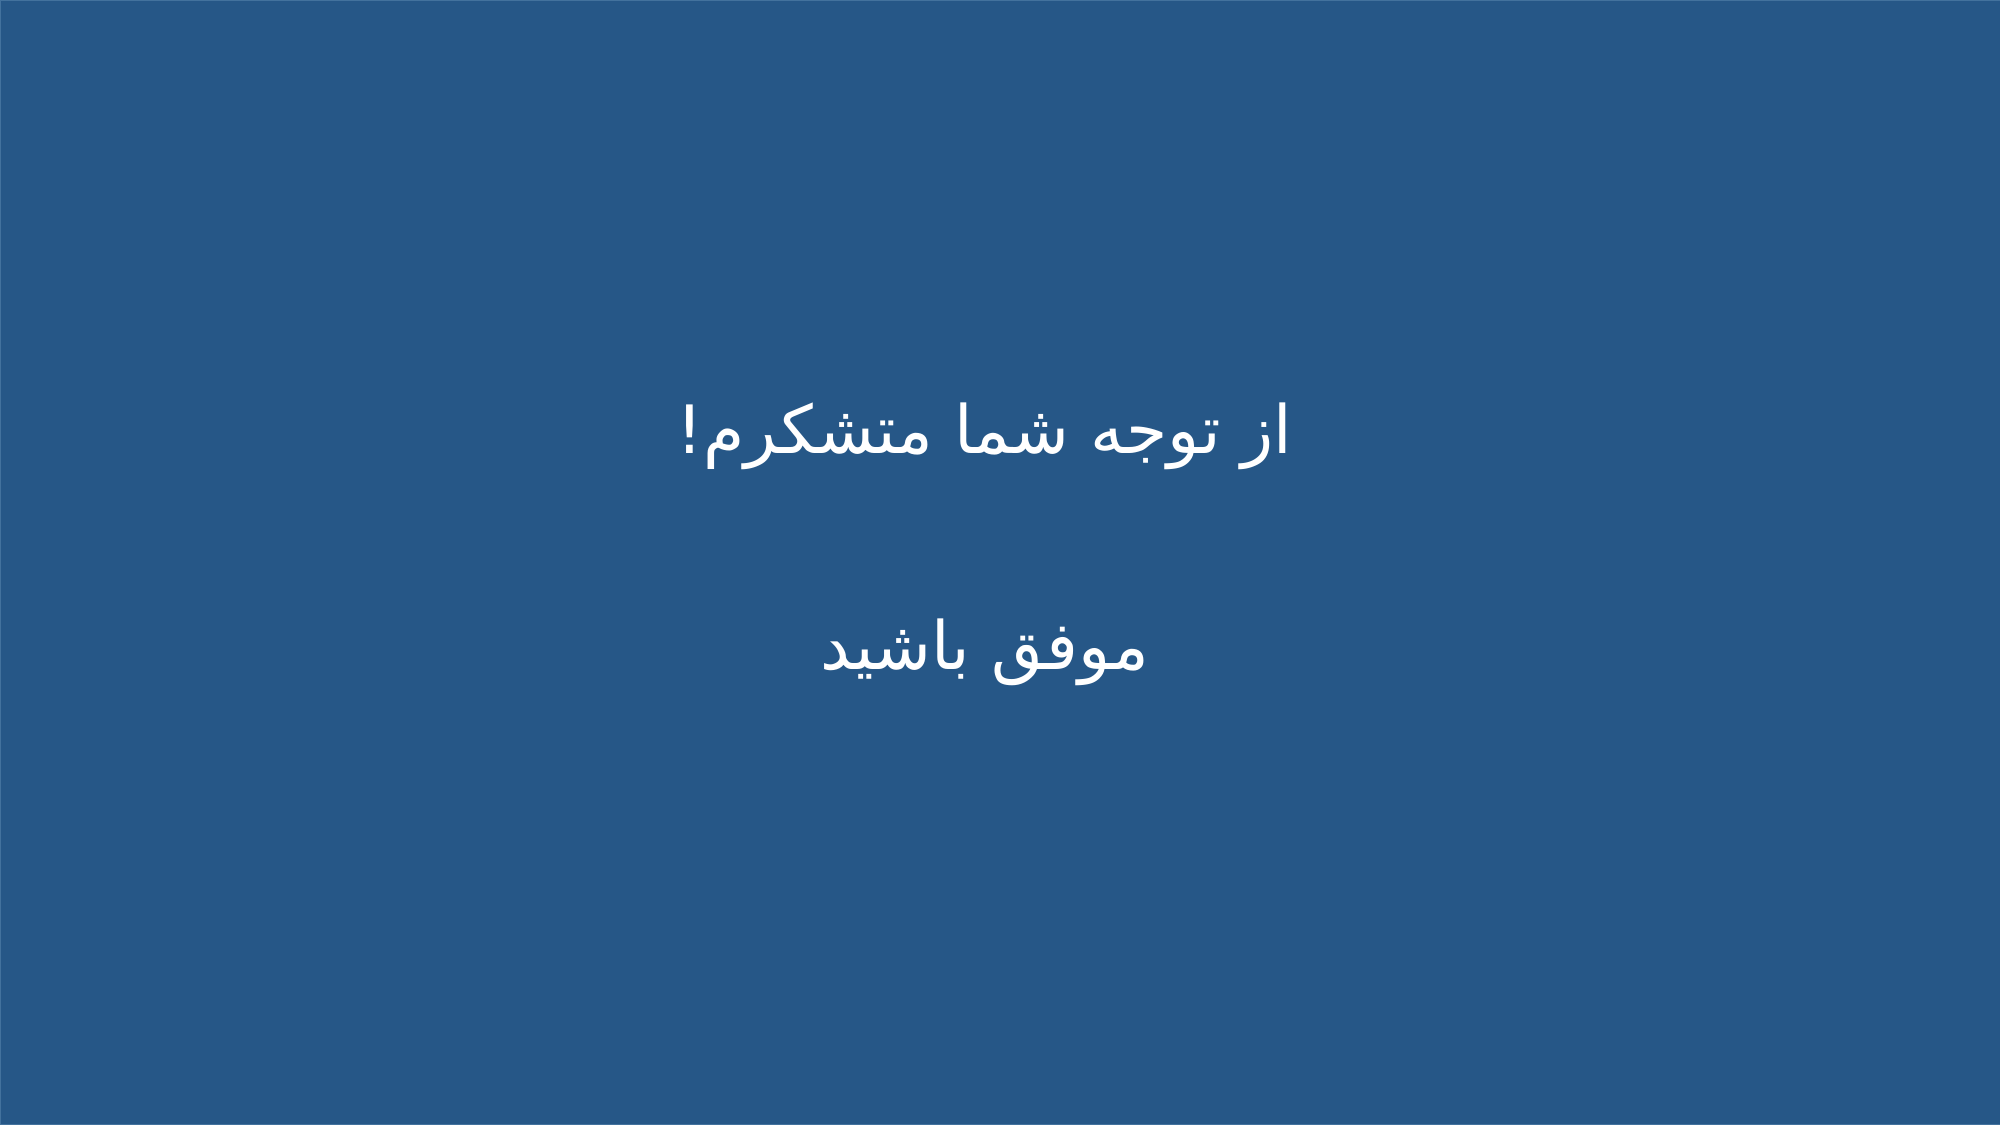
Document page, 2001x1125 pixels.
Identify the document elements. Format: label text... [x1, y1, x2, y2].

title از توجه شما متشکرم! موفق باشید [122, 245, 1848, 835]
text_box [0, 0, 2000, 1125]
